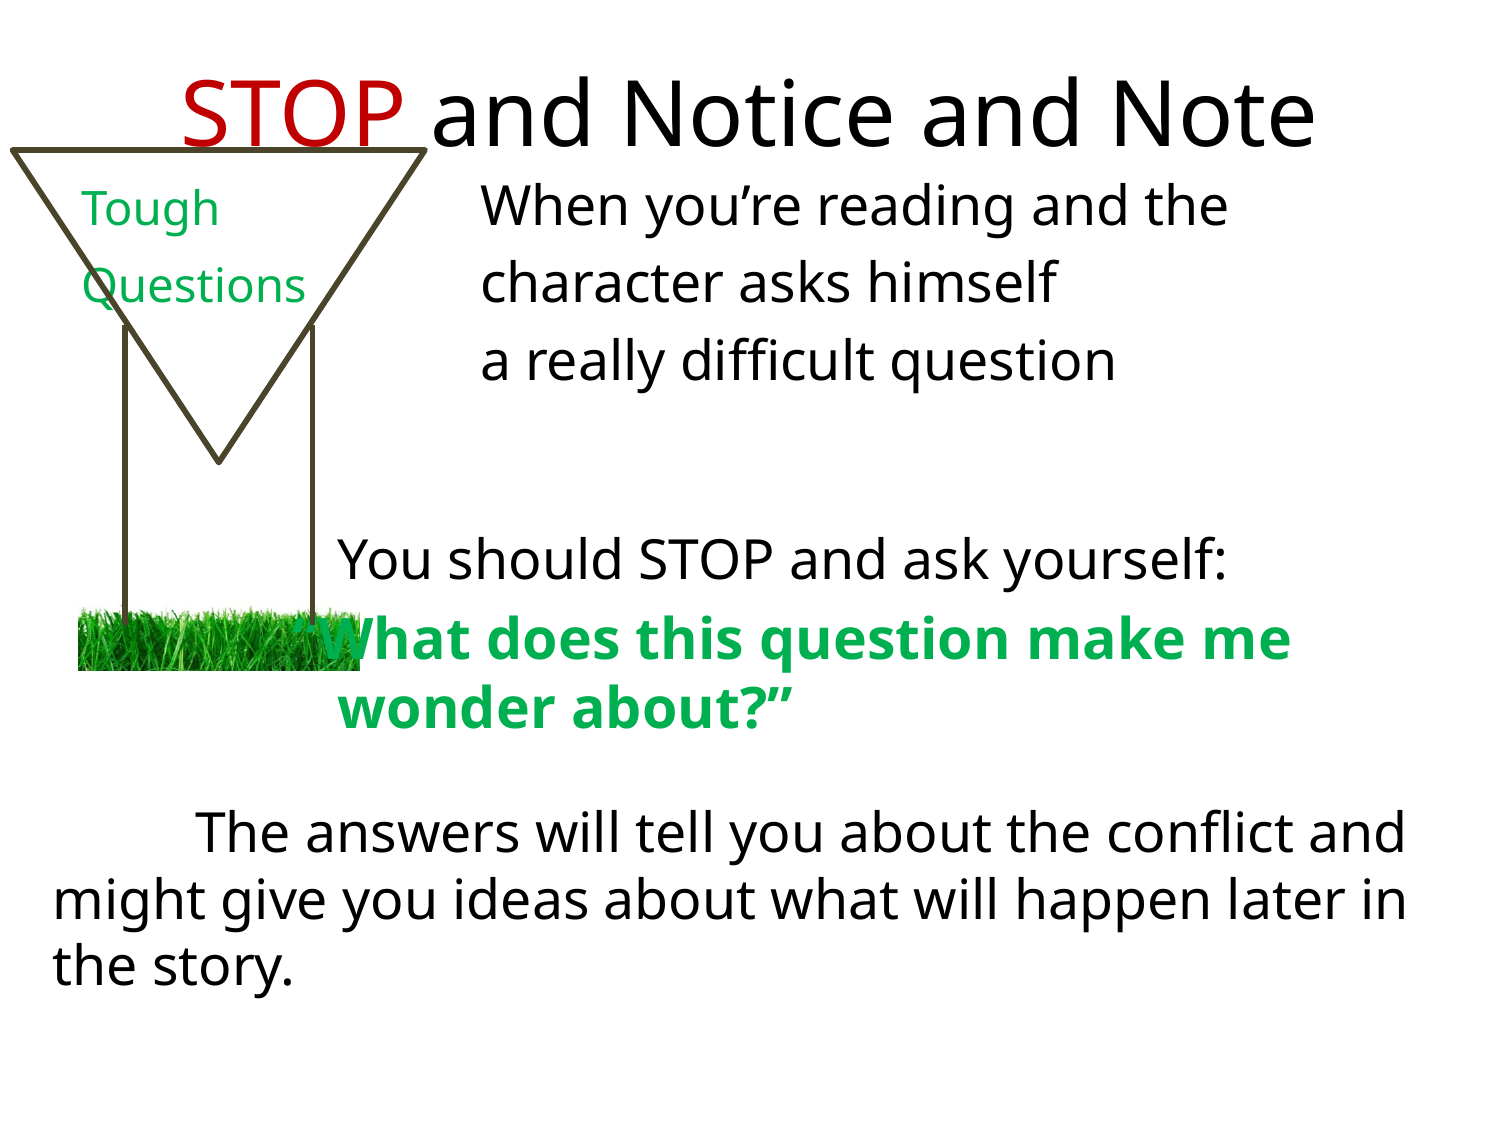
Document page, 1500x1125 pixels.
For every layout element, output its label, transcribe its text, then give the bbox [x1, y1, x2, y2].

title STOP and Notice and Note [75, 45, 1425, 162]
text_box [10, 147, 427, 465]
picture [77, 512, 360, 671]
list Tough When you’re reading and the Questions character asks himself a really difficult question You should STOP and ask yourself: “What does this question make me wonder about?” The answers will tell you about the conflict and might give you ideas about what will happen later in the story. [37, 162, 1463, 1005]
